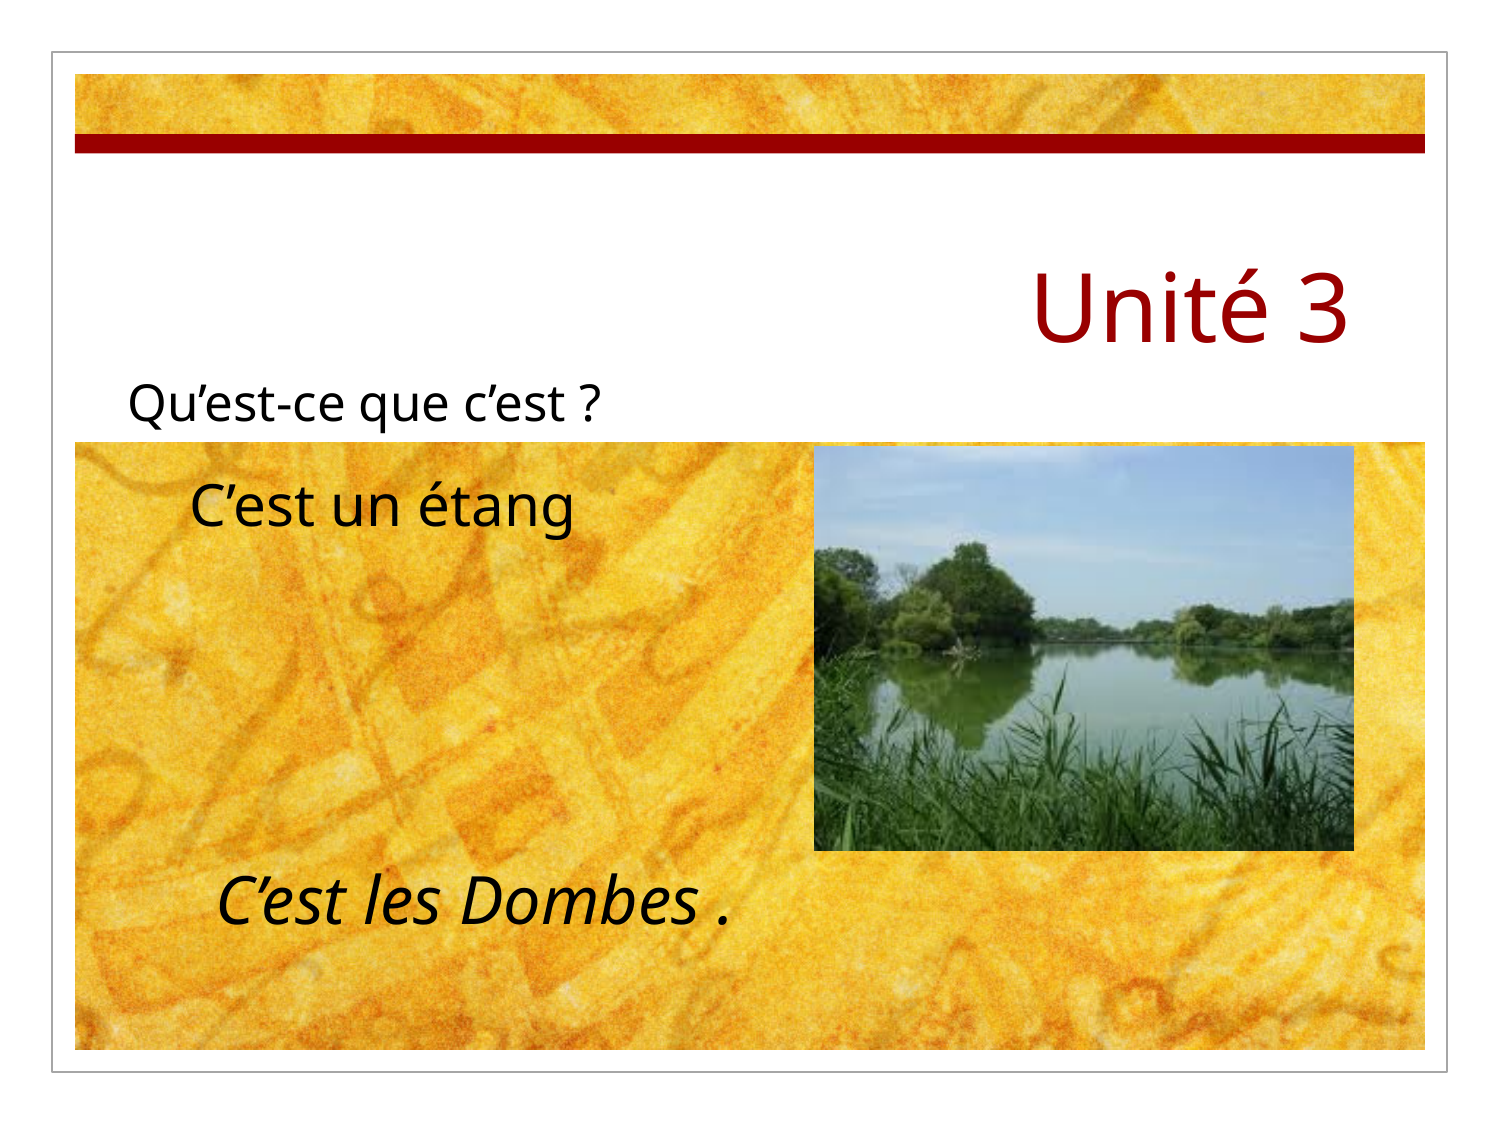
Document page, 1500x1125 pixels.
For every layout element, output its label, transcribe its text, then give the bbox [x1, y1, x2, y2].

picture [75, 74, 1425, 134]
text_box C’est un étang [175, 460, 594, 616]
text_box C’est les Dombes . [200, 850, 768, 946]
title Unité 3 [112, 158, 1392, 362]
subtitle Qu’est-ce que c’est ? [112, 362, 1392, 439]
picture [75, 442, 1425, 1050]
